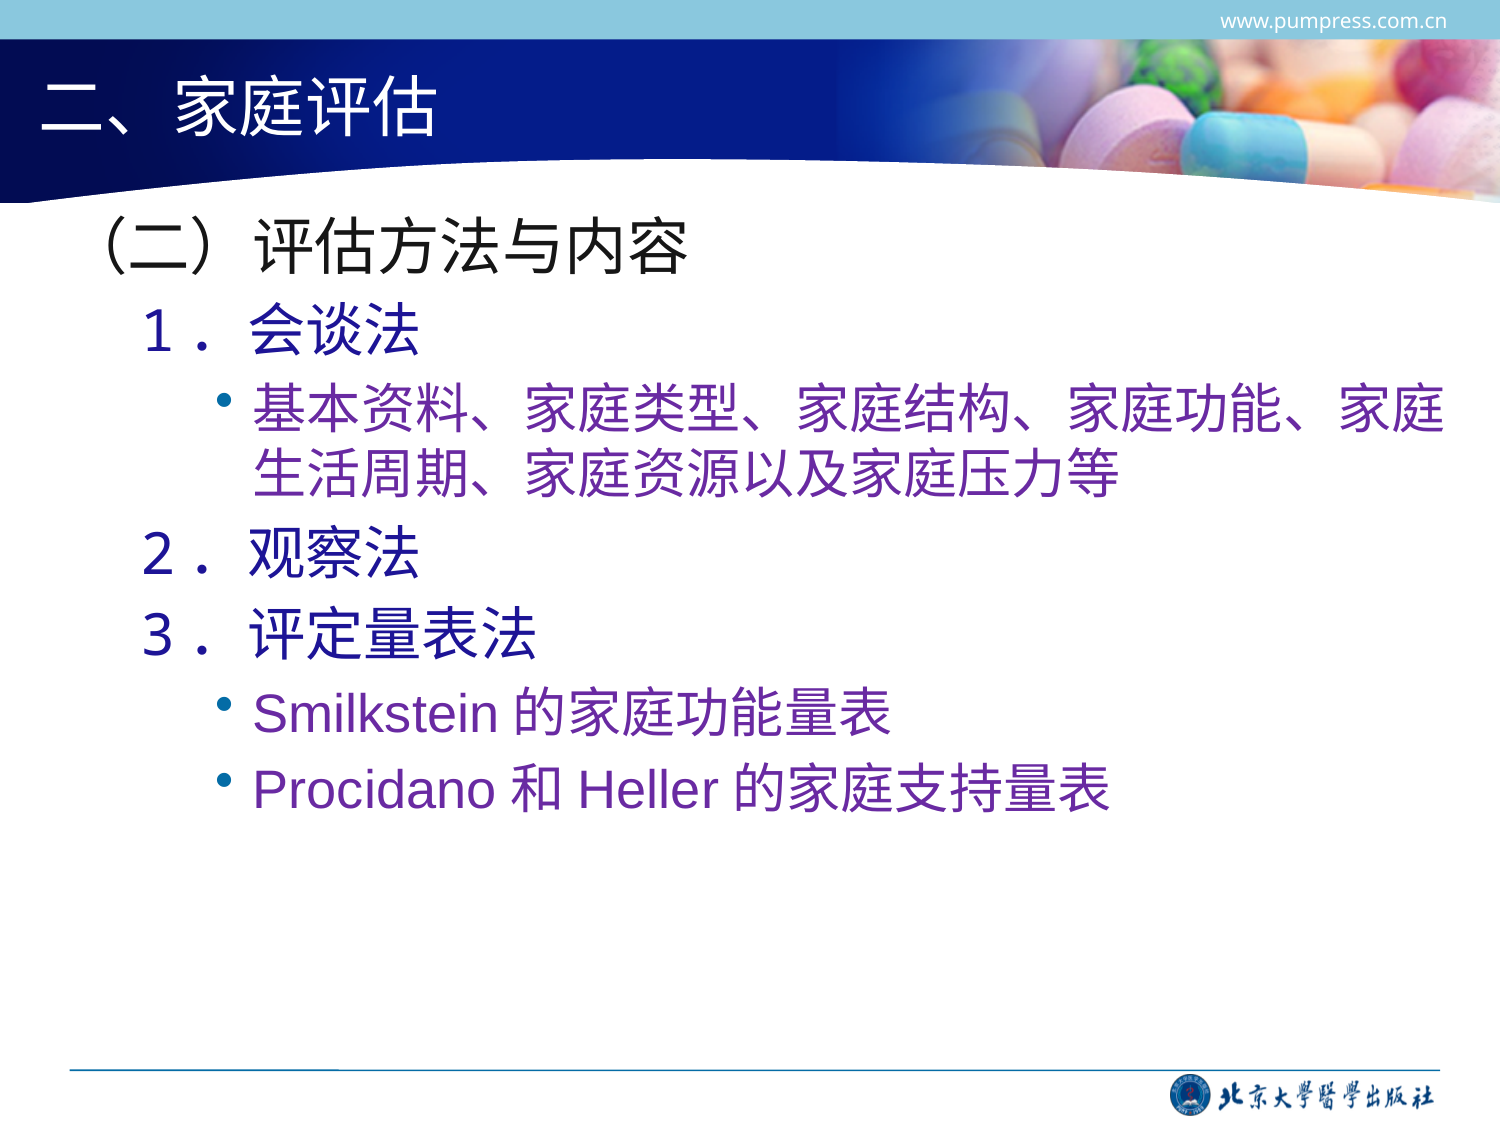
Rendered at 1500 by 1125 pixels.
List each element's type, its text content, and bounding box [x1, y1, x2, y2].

slide_number www.pumpress.com.cn [1024, 0, 1463, 38]
list （二）评估方法与内容 1．会谈法 基本资料、家庭类型、家庭结构、家庭功能、家庭生活周期、家庭资源以及家庭压力等 2．观察法 3．评定量表法 Smilkstein的家庭功能量表 Procidano和Heller的家庭支持量表 [49, 198, 1463, 1026]
picture [0, 40, 1500, 203]
picture [1170, 1074, 1436, 1118]
title 二、家庭评估 [23, 58, 1349, 152]
